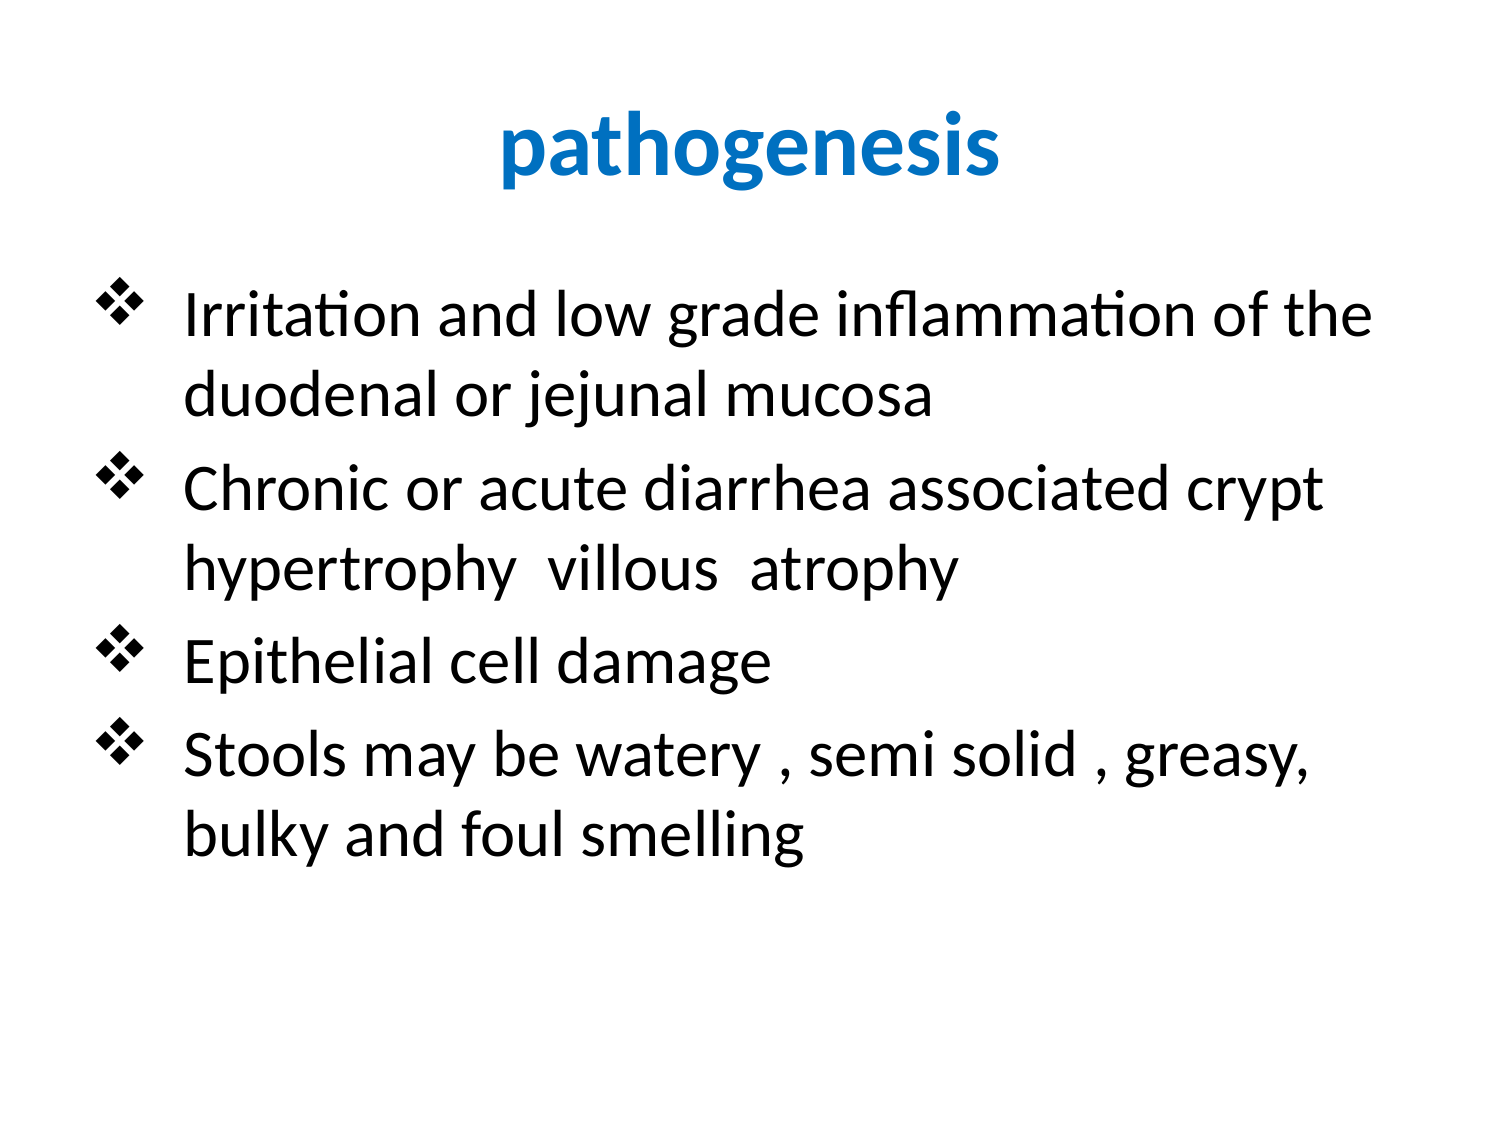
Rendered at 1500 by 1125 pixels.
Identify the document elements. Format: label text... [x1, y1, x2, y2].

title pathogenesis [75, 45, 1425, 233]
list Irritation and low grade inflammation of the duodenal or jejunal mucosa Chronic or acute diarrhea associated crypt hypertrophy villous atrophy Epithelial cell damage Stools may be watery , semi solid , greasy, bulky and foul smelling [75, 262, 1425, 1005]
